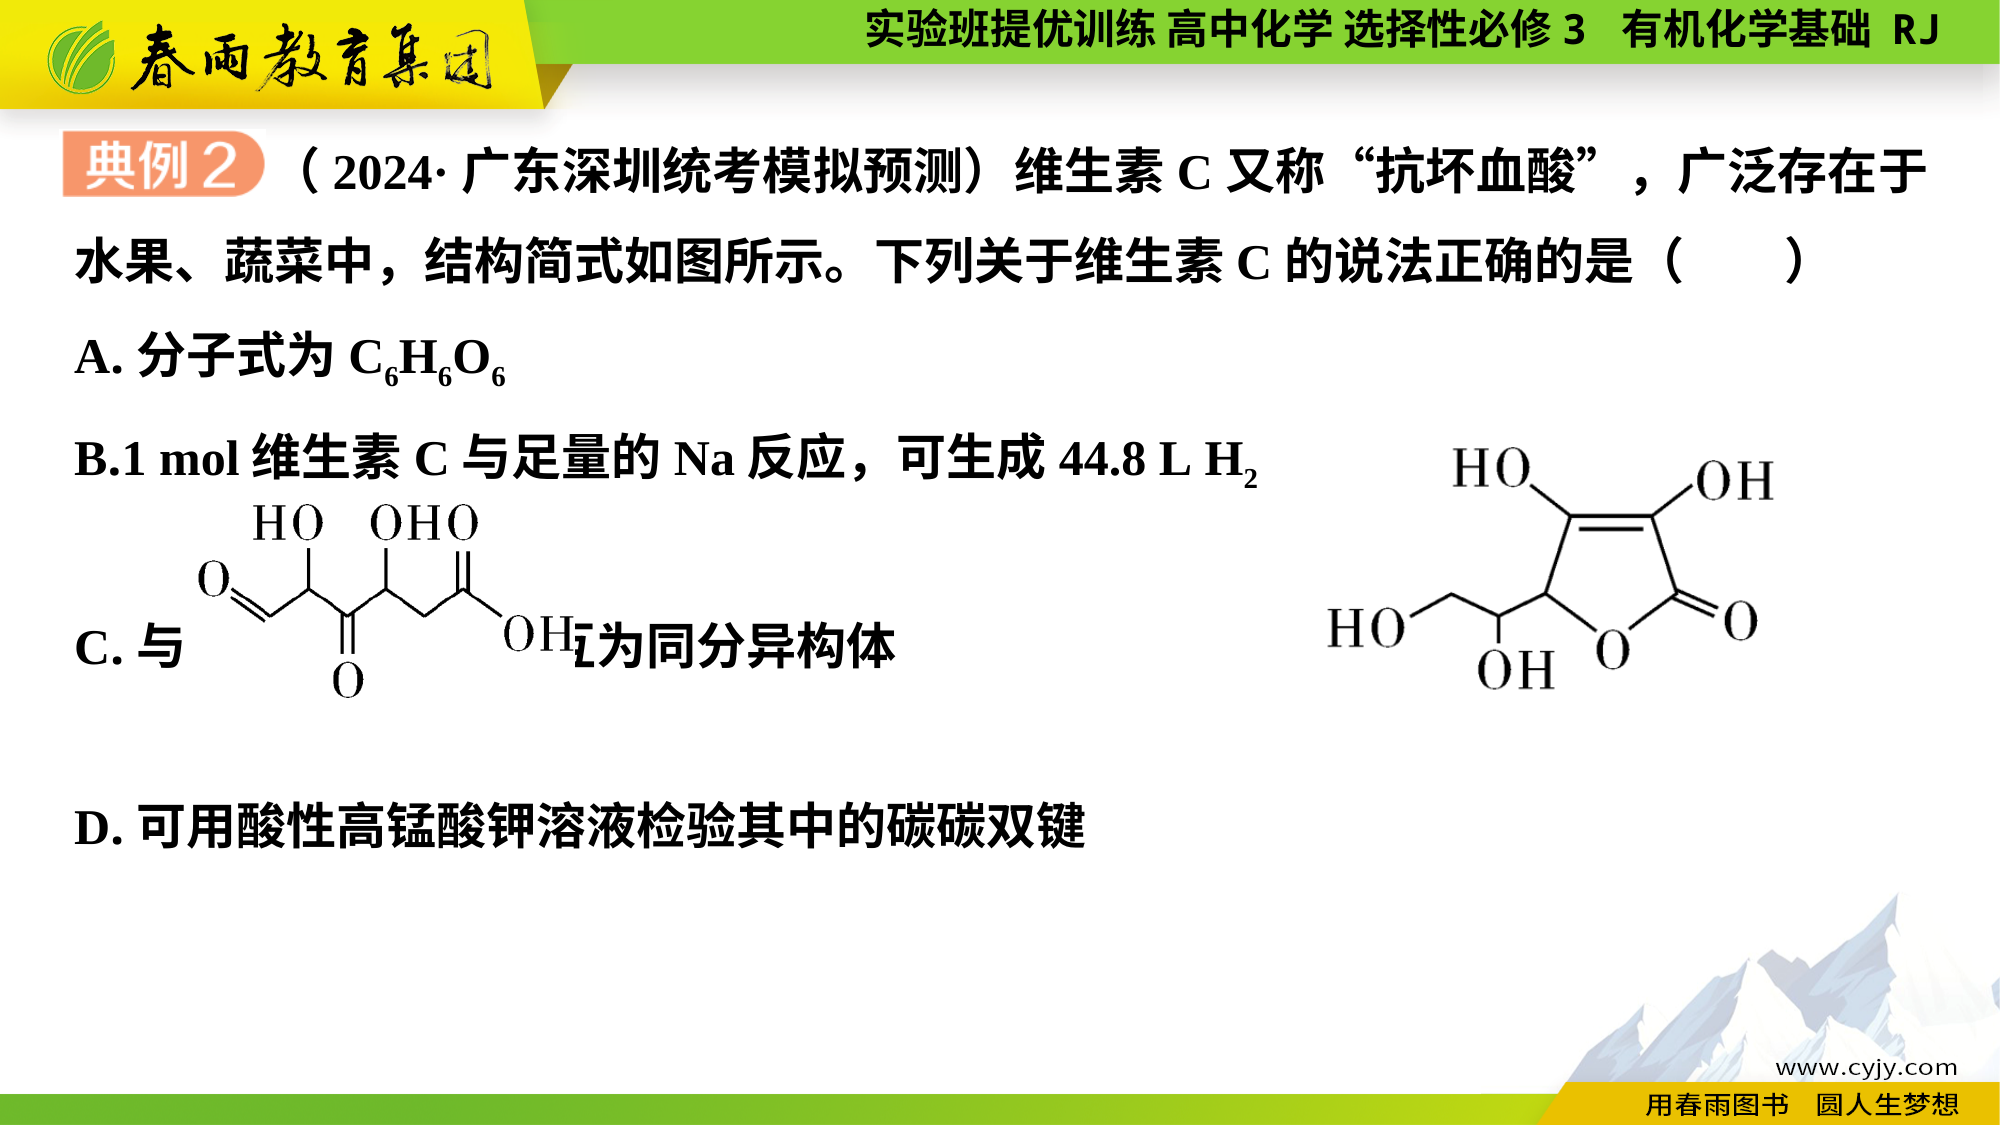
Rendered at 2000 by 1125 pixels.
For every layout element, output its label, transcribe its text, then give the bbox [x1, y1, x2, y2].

list （2024·广东深圳统考模拟预测）维生素C又称“抗坏血酸”，广泛存在于水果、蔬菜中，结构简式如图所示。下列关于维生素C的说法正确的是（ ） A.分子式为C6H6O6 B.1 mol维生素C与足量的Na反应，可生成44.8 L H2 C.与 互为同分异构体 D.可用酸性高锰酸钾溶液检验其中的碳碳双键 [59, 101, 1944, 844]
picture [0, 0, 2000, 1125]
